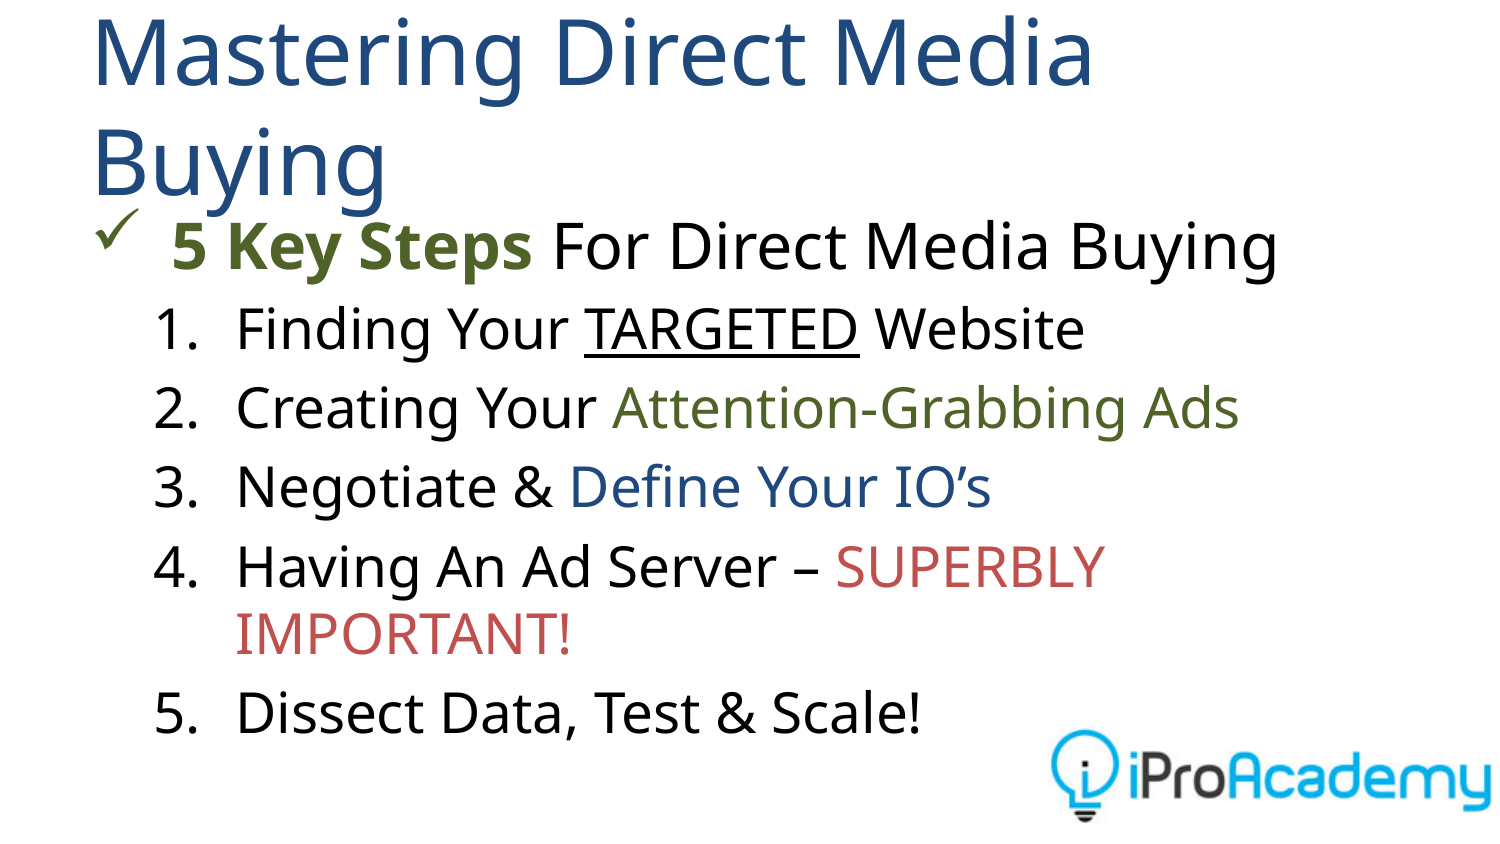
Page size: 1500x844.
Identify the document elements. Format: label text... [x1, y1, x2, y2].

list 5 Key Steps For Direct Media Buying Finding Your TARGETED Website Creating Your Attention-Grabbing Ads Negotiate & Define Your IO’s Having An Ad Server – SUPERBLY IMPORTANT! Dissect Data, Test & Scale! [75, 196, 1425, 754]
picture [1047, 715, 1499, 841]
title Mastering Direct Media Buying [75, 33, 1425, 175]
